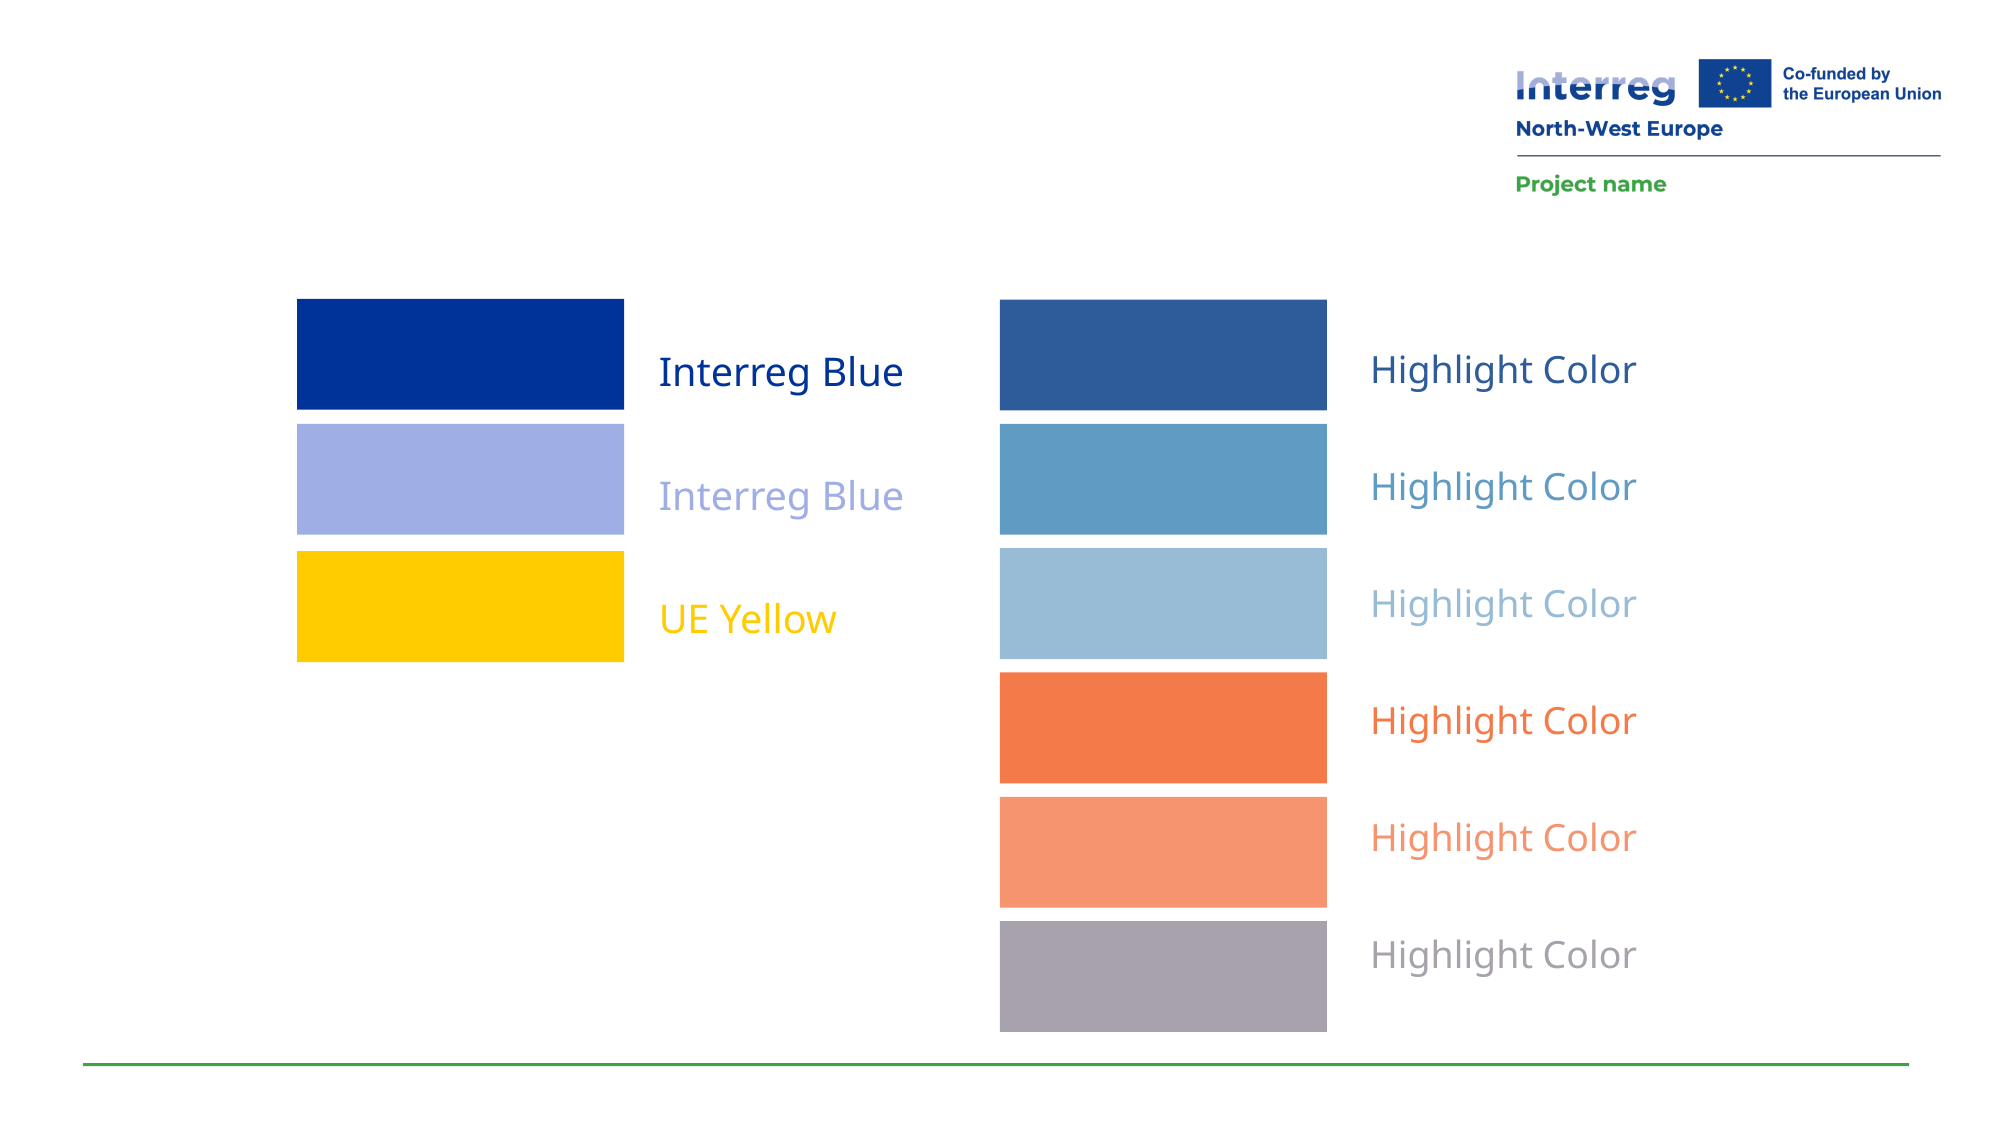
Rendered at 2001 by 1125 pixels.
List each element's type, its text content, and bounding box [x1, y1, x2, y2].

text_box [999, 672, 1327, 784]
text_box Highlight Color Highlight Color Highlight Color Highlight Color Highlight Color Highlight Color [1355, 324, 1703, 983]
text_box [297, 423, 625, 535]
text_box [297, 298, 625, 410]
text_box Interreg Blue Interreg Blue UE Yellow [643, 325, 1126, 649]
picture [1458, 0, 2000, 251]
text_box [999, 548, 1327, 660]
text_box [999, 796, 1327, 908]
text_box [999, 921, 1327, 1032]
text_box [1126, 423, 1327, 535]
text_box [999, 299, 1327, 411]
text_box [297, 551, 625, 663]
